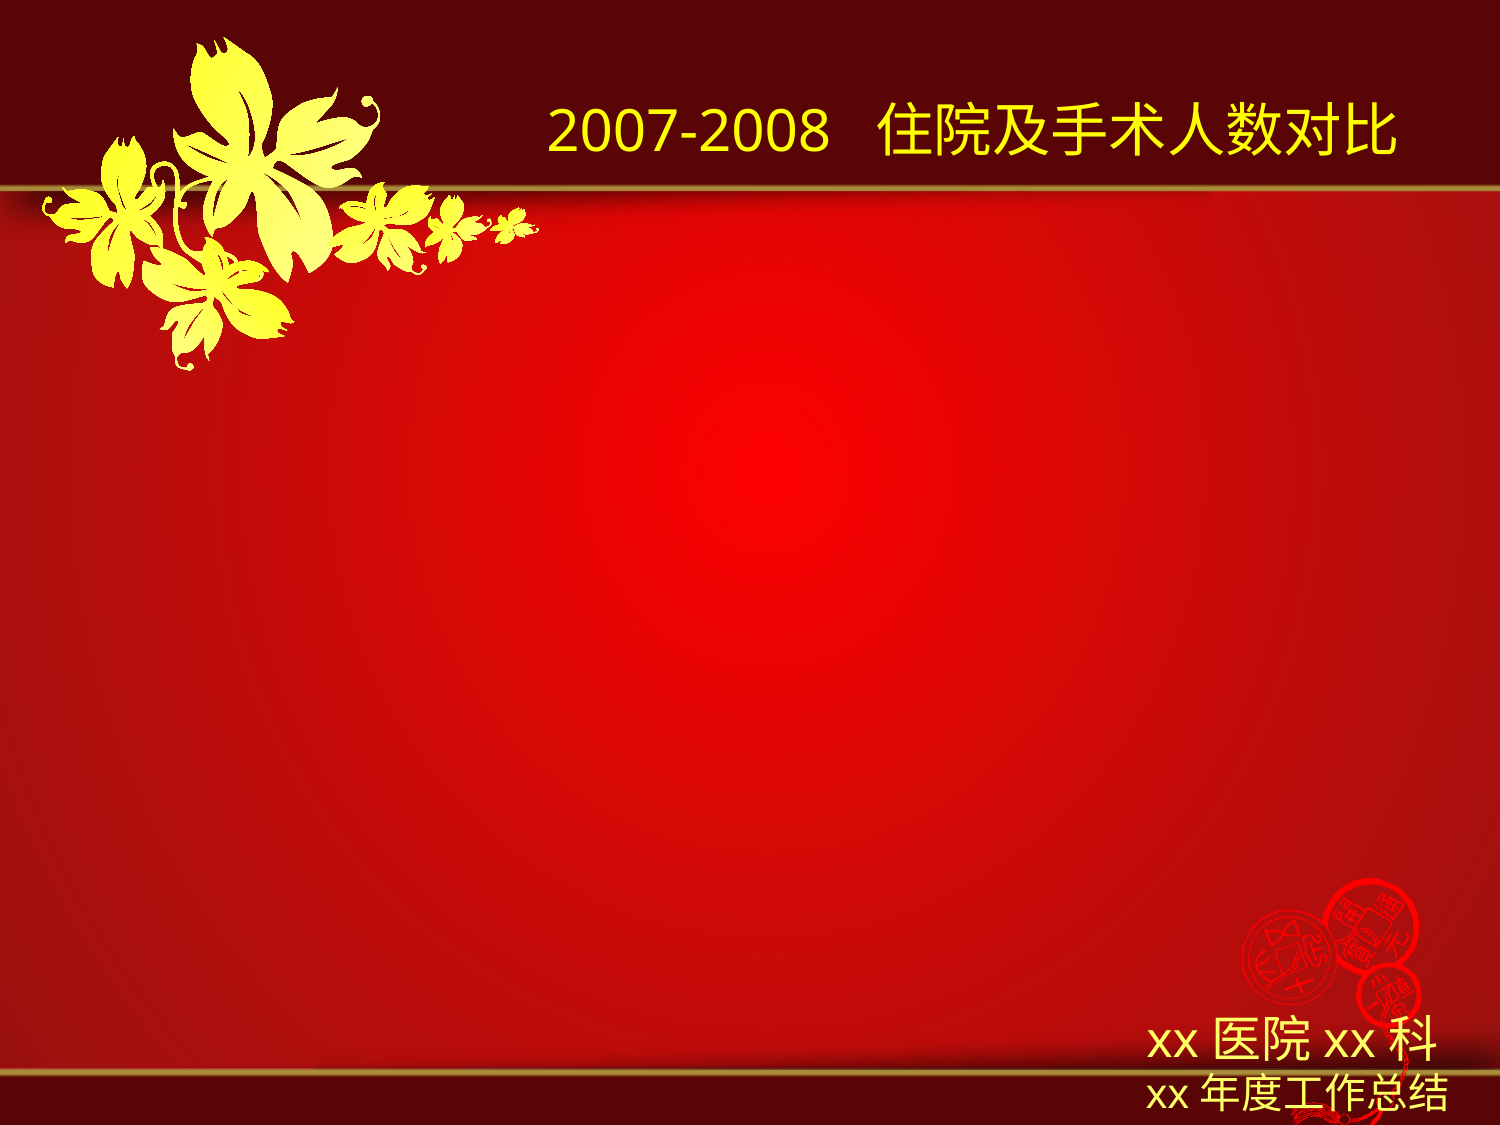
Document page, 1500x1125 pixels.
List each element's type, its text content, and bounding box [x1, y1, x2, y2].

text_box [1136, 866, 1460, 1125]
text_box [40, 37, 539, 372]
picture [0, 0, 1500, 1125]
text_box 2007-2008 住院及手术人数对比 [543, 86, 1415, 171]
